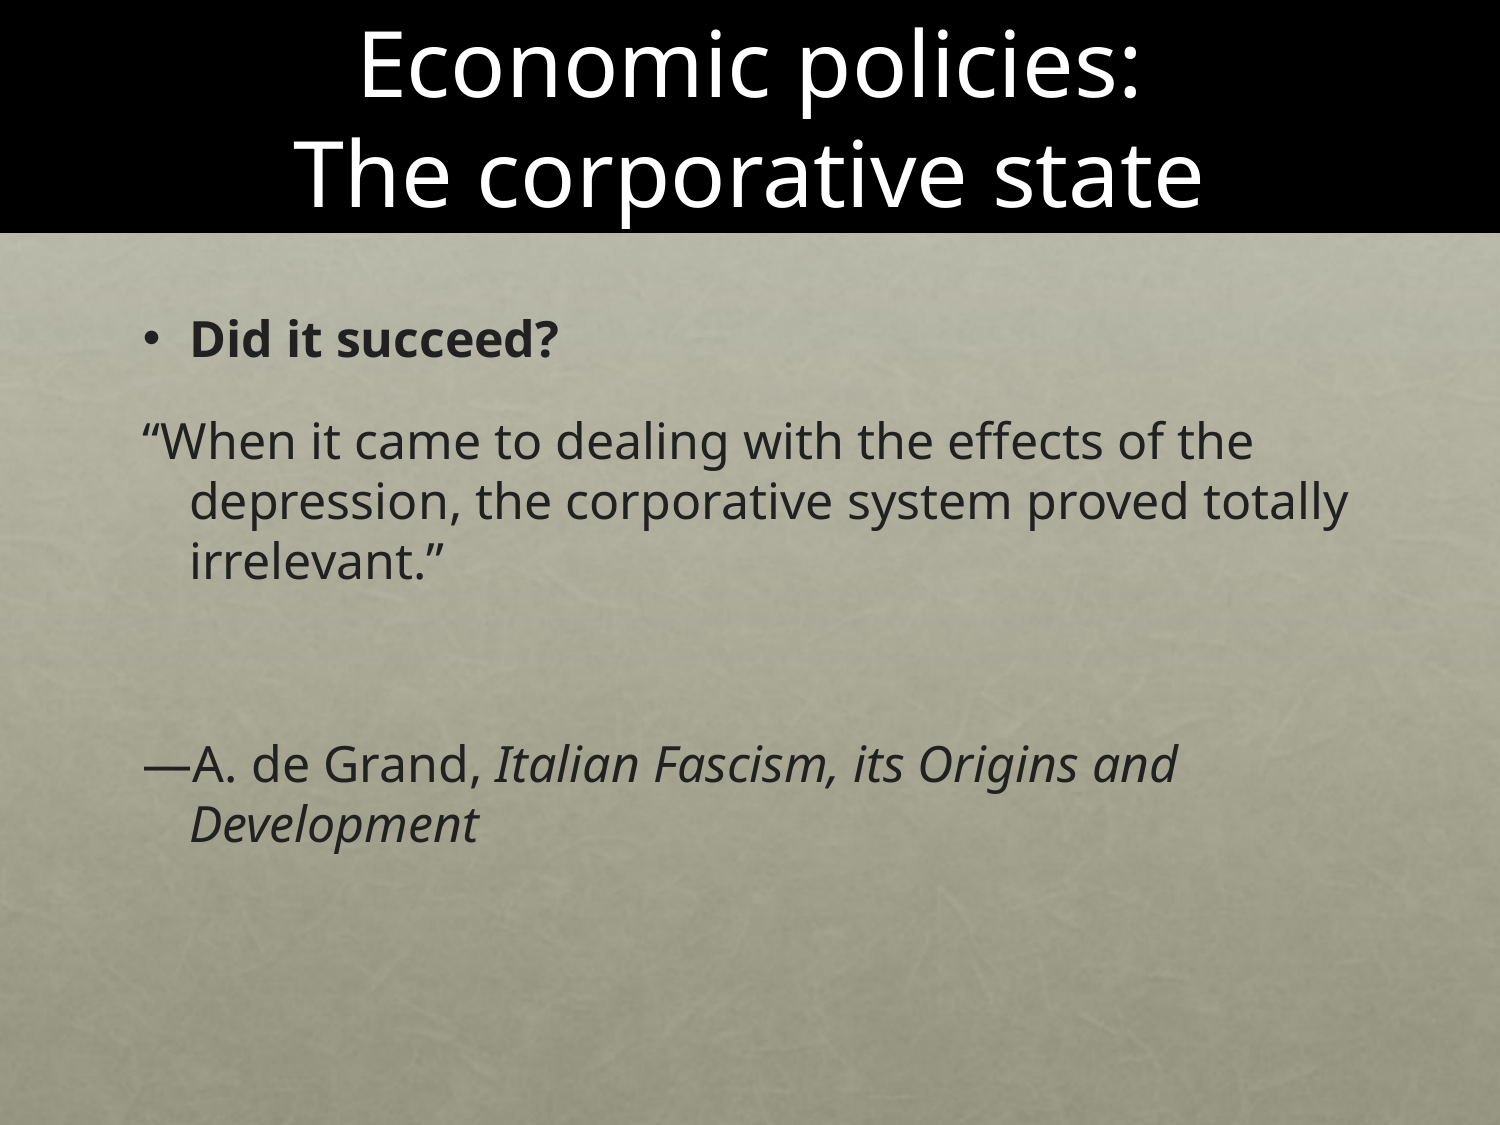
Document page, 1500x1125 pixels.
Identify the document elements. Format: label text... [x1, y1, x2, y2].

title Economic policies: The corporative state [127, 10, 1372, 221]
picture [0, 214, 1500, 1125]
list Did it succeed? “When it came to dealing with the effects of the depression, the corporative system proved totally irrelevant.” —A. de Grand, Italian Fascism, its Origins and Development [127, 299, 1372, 1091]
